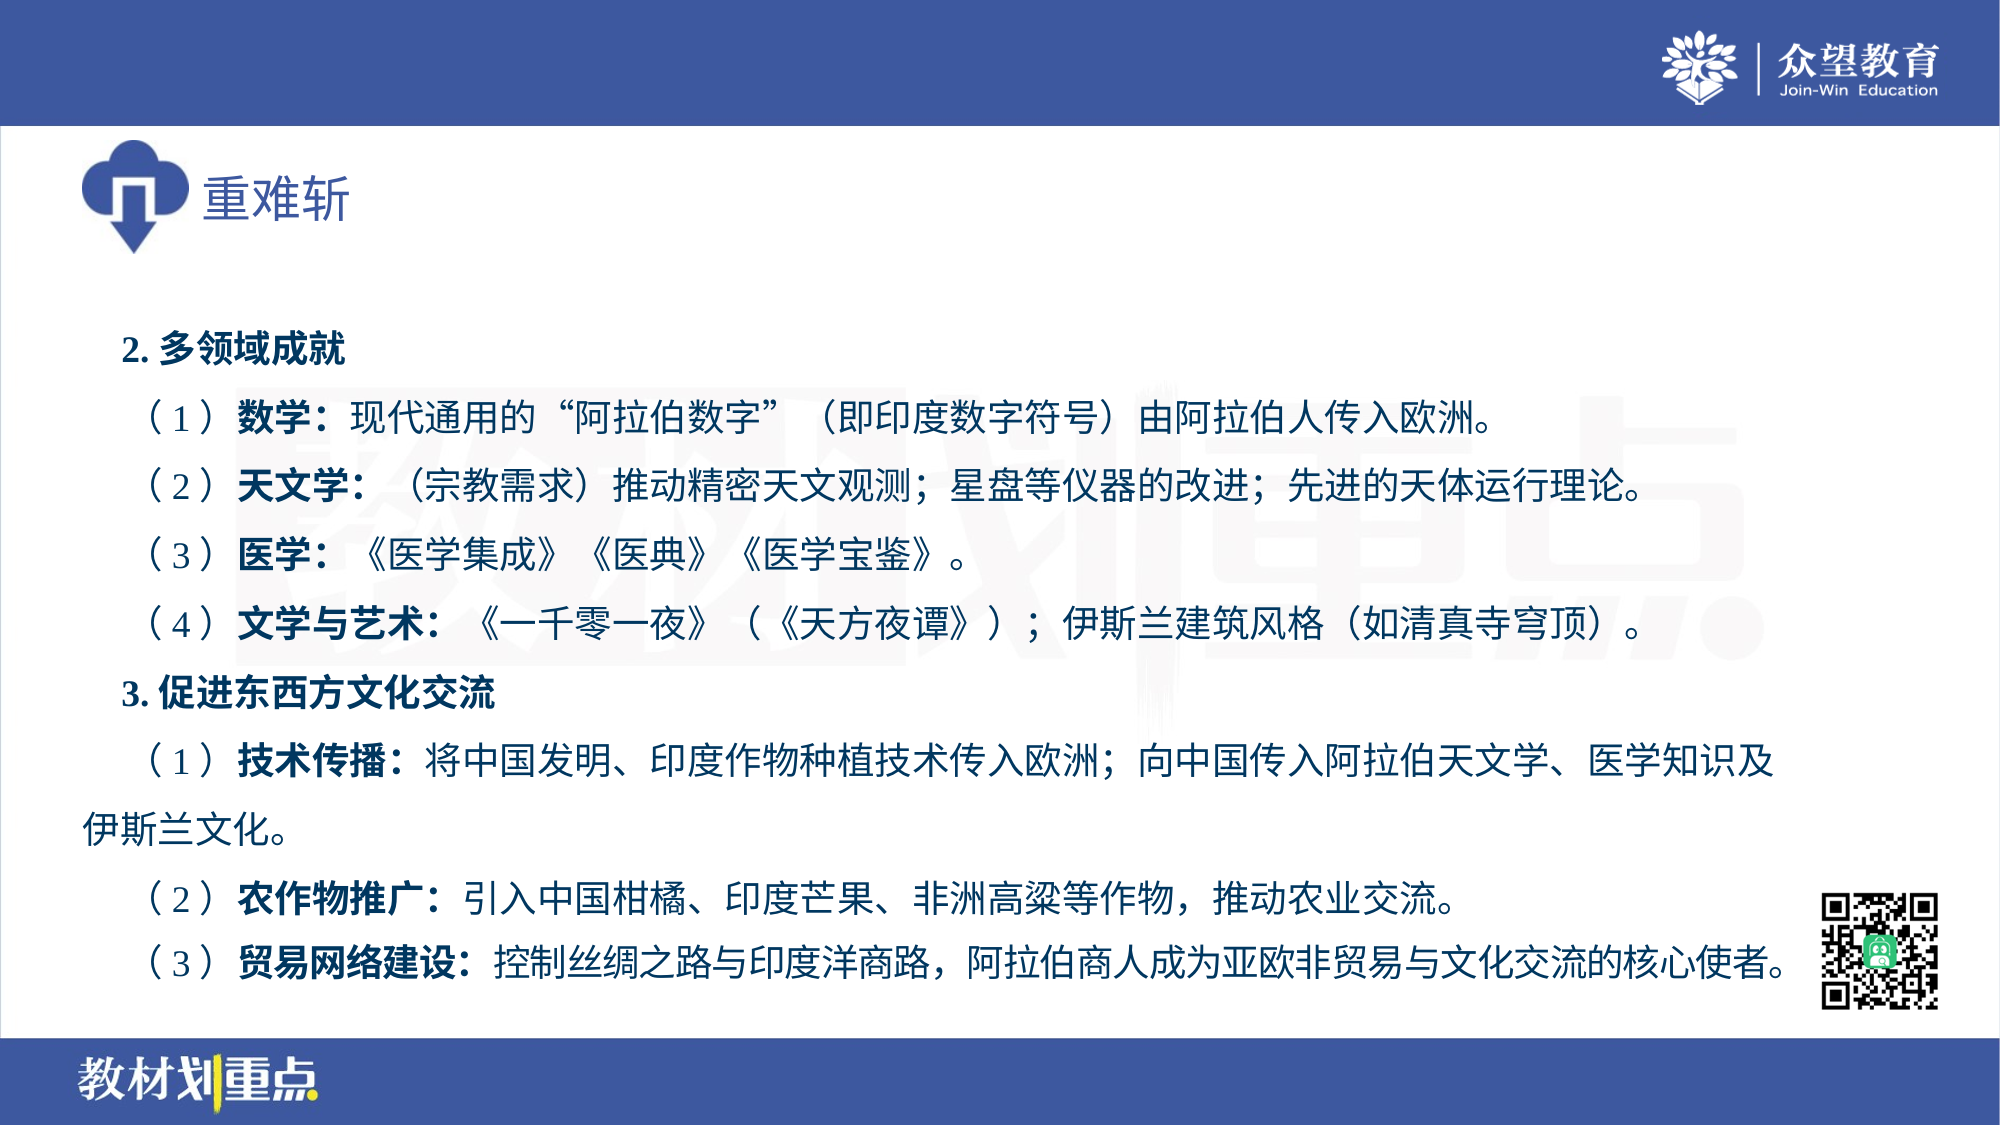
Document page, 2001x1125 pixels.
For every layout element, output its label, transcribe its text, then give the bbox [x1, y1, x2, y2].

picture [0, 0, 2000, 1125]
text_box 2.多领域成就 （1）数学：现代通用的“阿拉伯数字”（即印度数字符号）由阿拉伯人传入欧洲。 （2）天文学：（宗教需求）推动精密天文观测；星盘等仪器的改进；先进的天体运行理论。 （3）医学：《医学集成》《医典》《医学宝鉴》。 （4）文学与艺术：《一千零一夜》（《天方夜谭》）；伊斯兰建筑风格（如清真寺穹顶）。 3.促进东西方文化交流 （1）技术传播：将中国发明、印度作物种植技术传入欧洲；向中国传入阿拉伯天文学、医学知识及 伊斯兰文化。 （2）农作物推广：引入中国柑橘、印度芒果、非洲高粱等作物，推动农业交流。 （3）贸易网络建设：控制丝绸之路与印度洋商路，阿拉伯商人成为亚欧非贸易与文化交流的核心使者。 [82, 301, 1817, 978]
